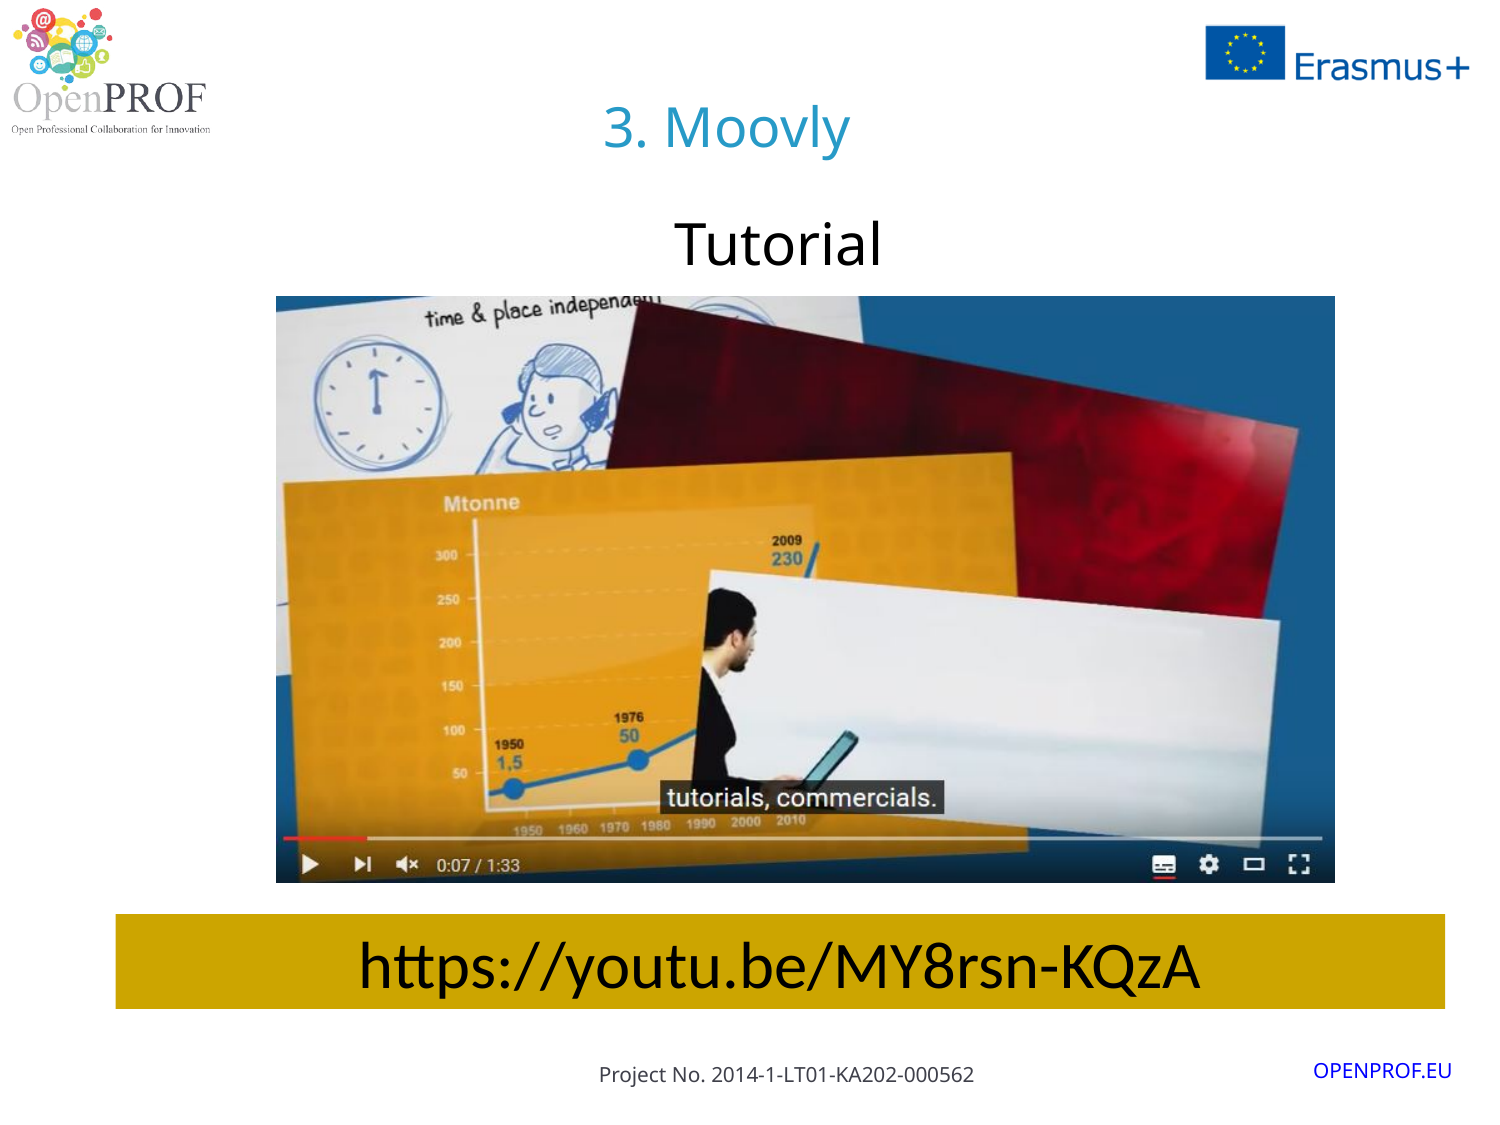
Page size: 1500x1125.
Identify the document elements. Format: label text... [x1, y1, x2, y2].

text_box https://youtu.be/MY8rsn-KQzA [115, 914, 1446, 1009]
picture [0, 0, 212, 143]
picture [276, 296, 1335, 883]
list Tutorial [112, 199, 1446, 915]
picture [1202, 24, 1471, 84]
title 3. Moovly [187, 83, 1282, 199]
